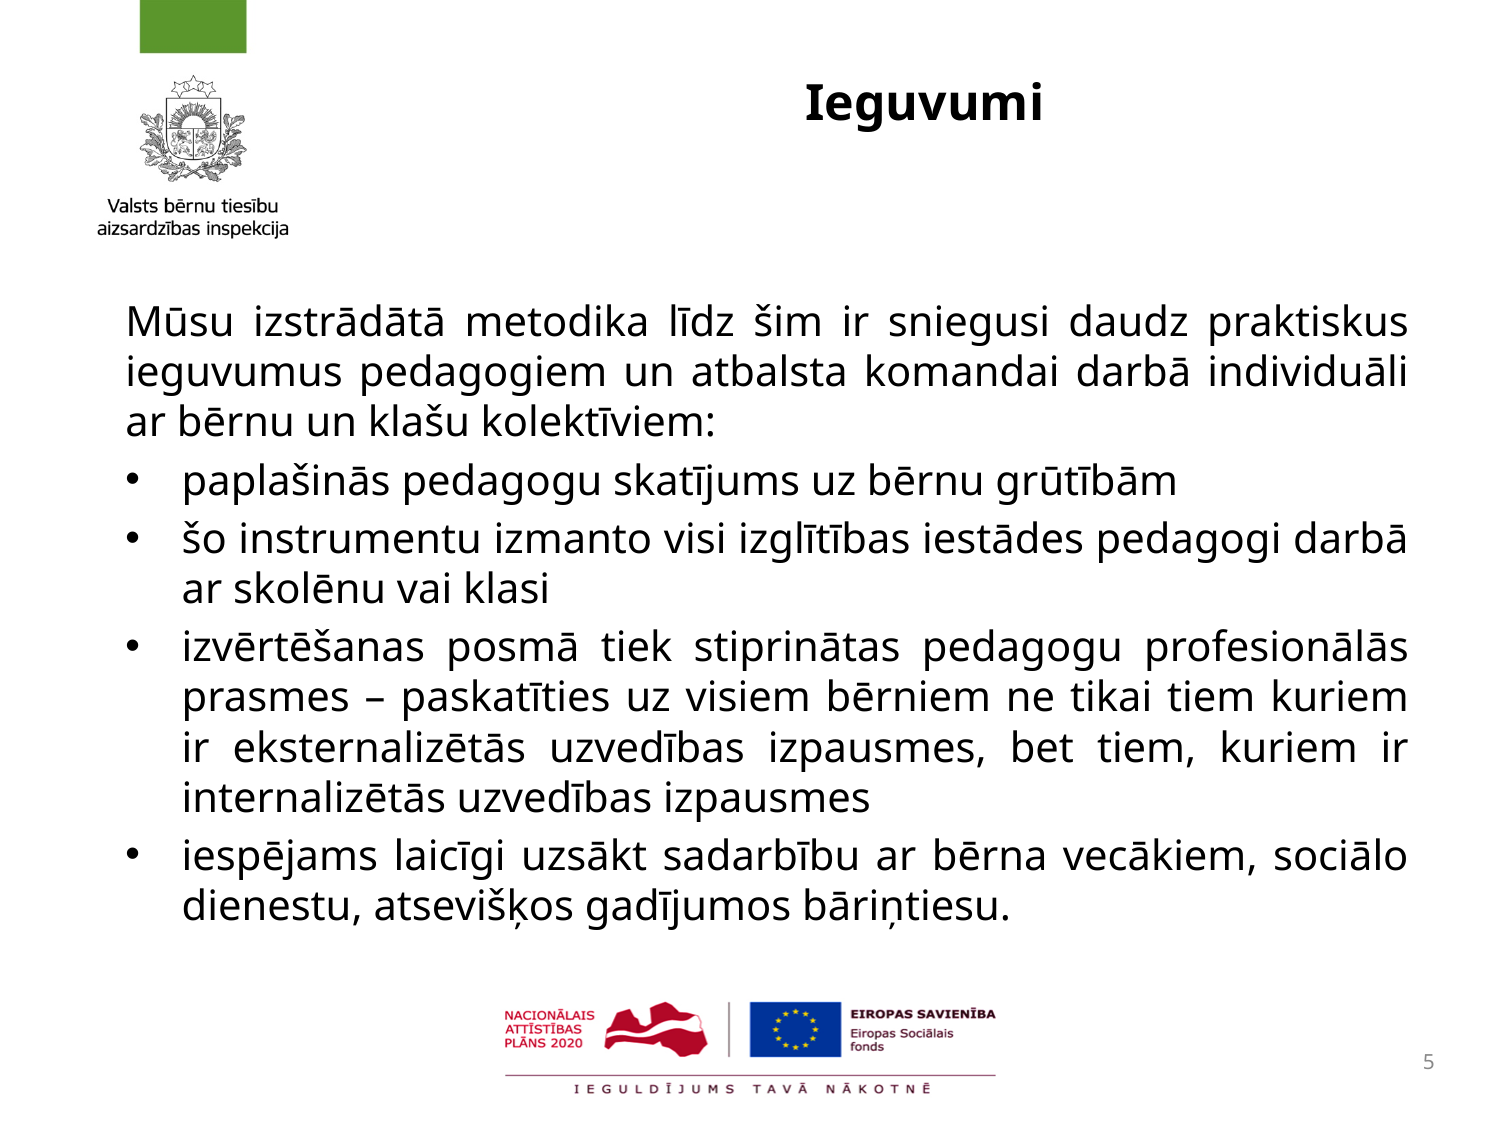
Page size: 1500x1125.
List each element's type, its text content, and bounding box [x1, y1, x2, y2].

title Ieguvumi [425, 62, 1425, 233]
slide_number 5 [1400, 1037, 1450, 1088]
list Mūsu izstrādātā metodika līdz šim ir sniegusi daudz praktiskus ieguvumus pedagogiem un atbalsta komandai darbā individuāli ar bērnu un klašu kolektīviem: paplašinās pedagogu skatījums uz bērnu grūtībām šo instrumentu izmanto visi izglītības iestādes pedagogi darbā ar skolēnu vai klasi izvērtēšanas posmā tiek stiprinātas pedagogu profesionālās prasmes – paskatīties uz visiem bērniem ne tikai tiem kuriem ir eksternalizētās uzvedības izpausmes, bet tiem, kuriem ir internalizētās uzvedības izpausmes iespējams laicīgi uzsākt sadarbību ar bērna vecākiem, sociālo dienestu, atsevišķos gadījumos bāriņtiesu. [110, 287, 1425, 1005]
picture [48, 0, 338, 321]
picture [462, 978, 1038, 1125]
